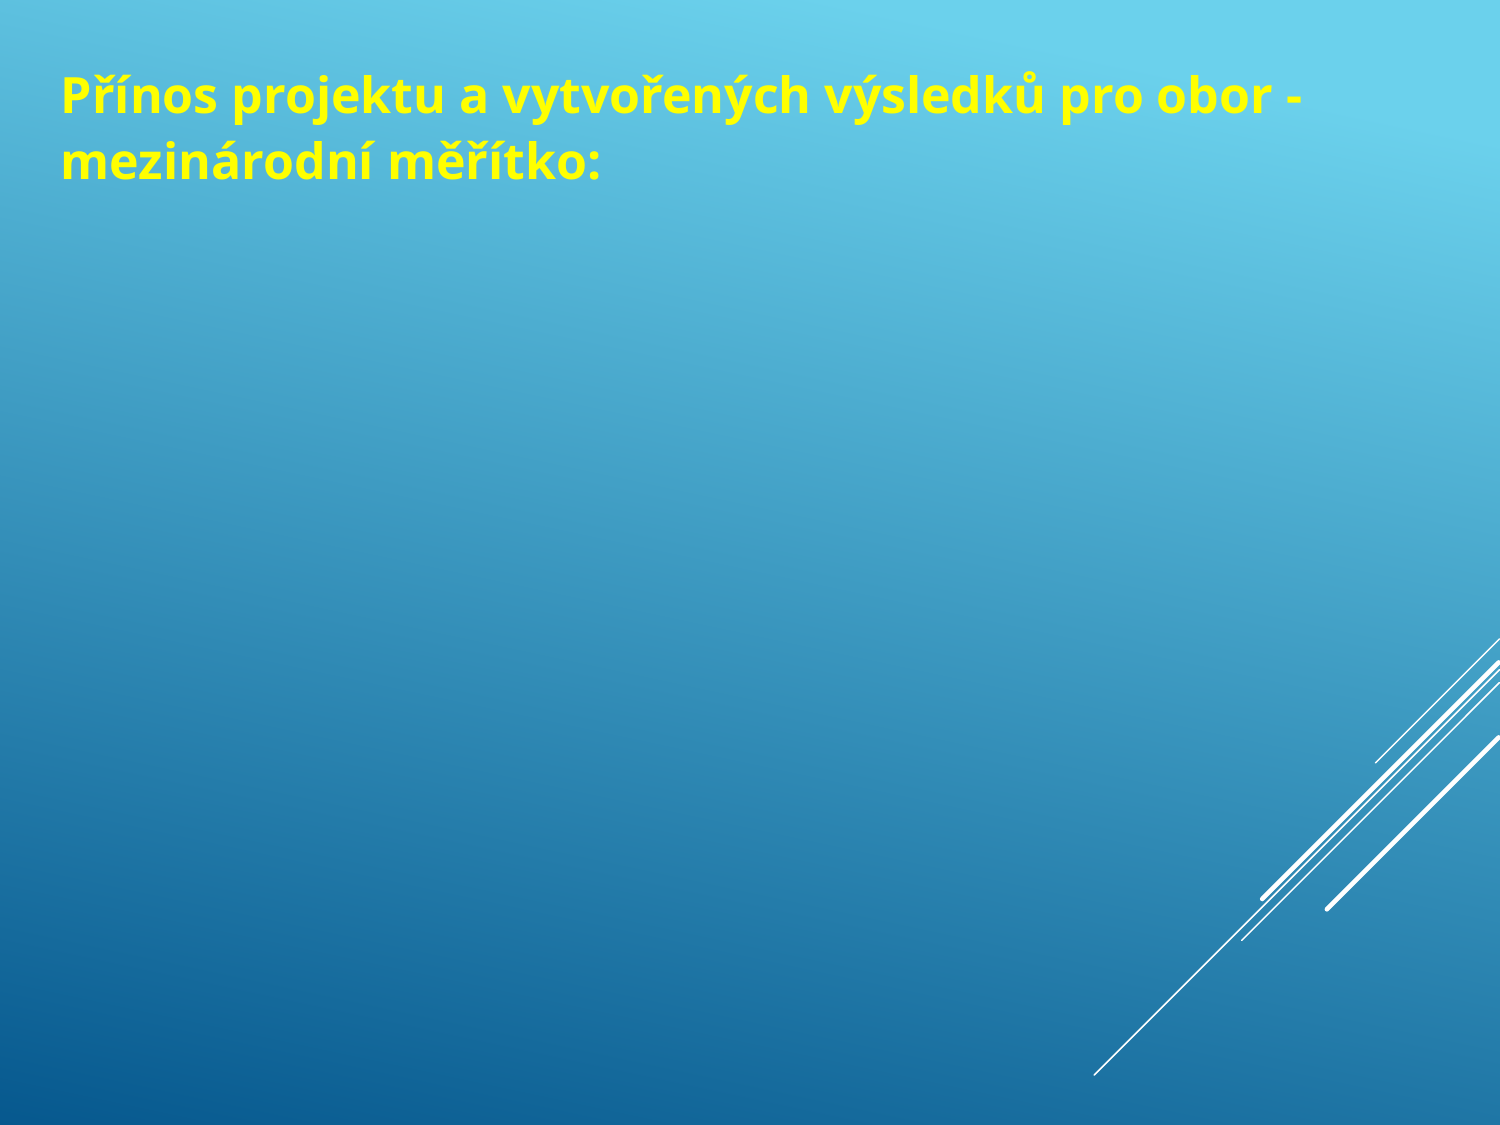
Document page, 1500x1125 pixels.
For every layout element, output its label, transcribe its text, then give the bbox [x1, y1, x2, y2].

text_box Přínos projektu a vytvořených výsledků pro obor - mezinárodní měřítko: [46, 50, 1435, 198]
text_box [42, 194, 1438, 865]
